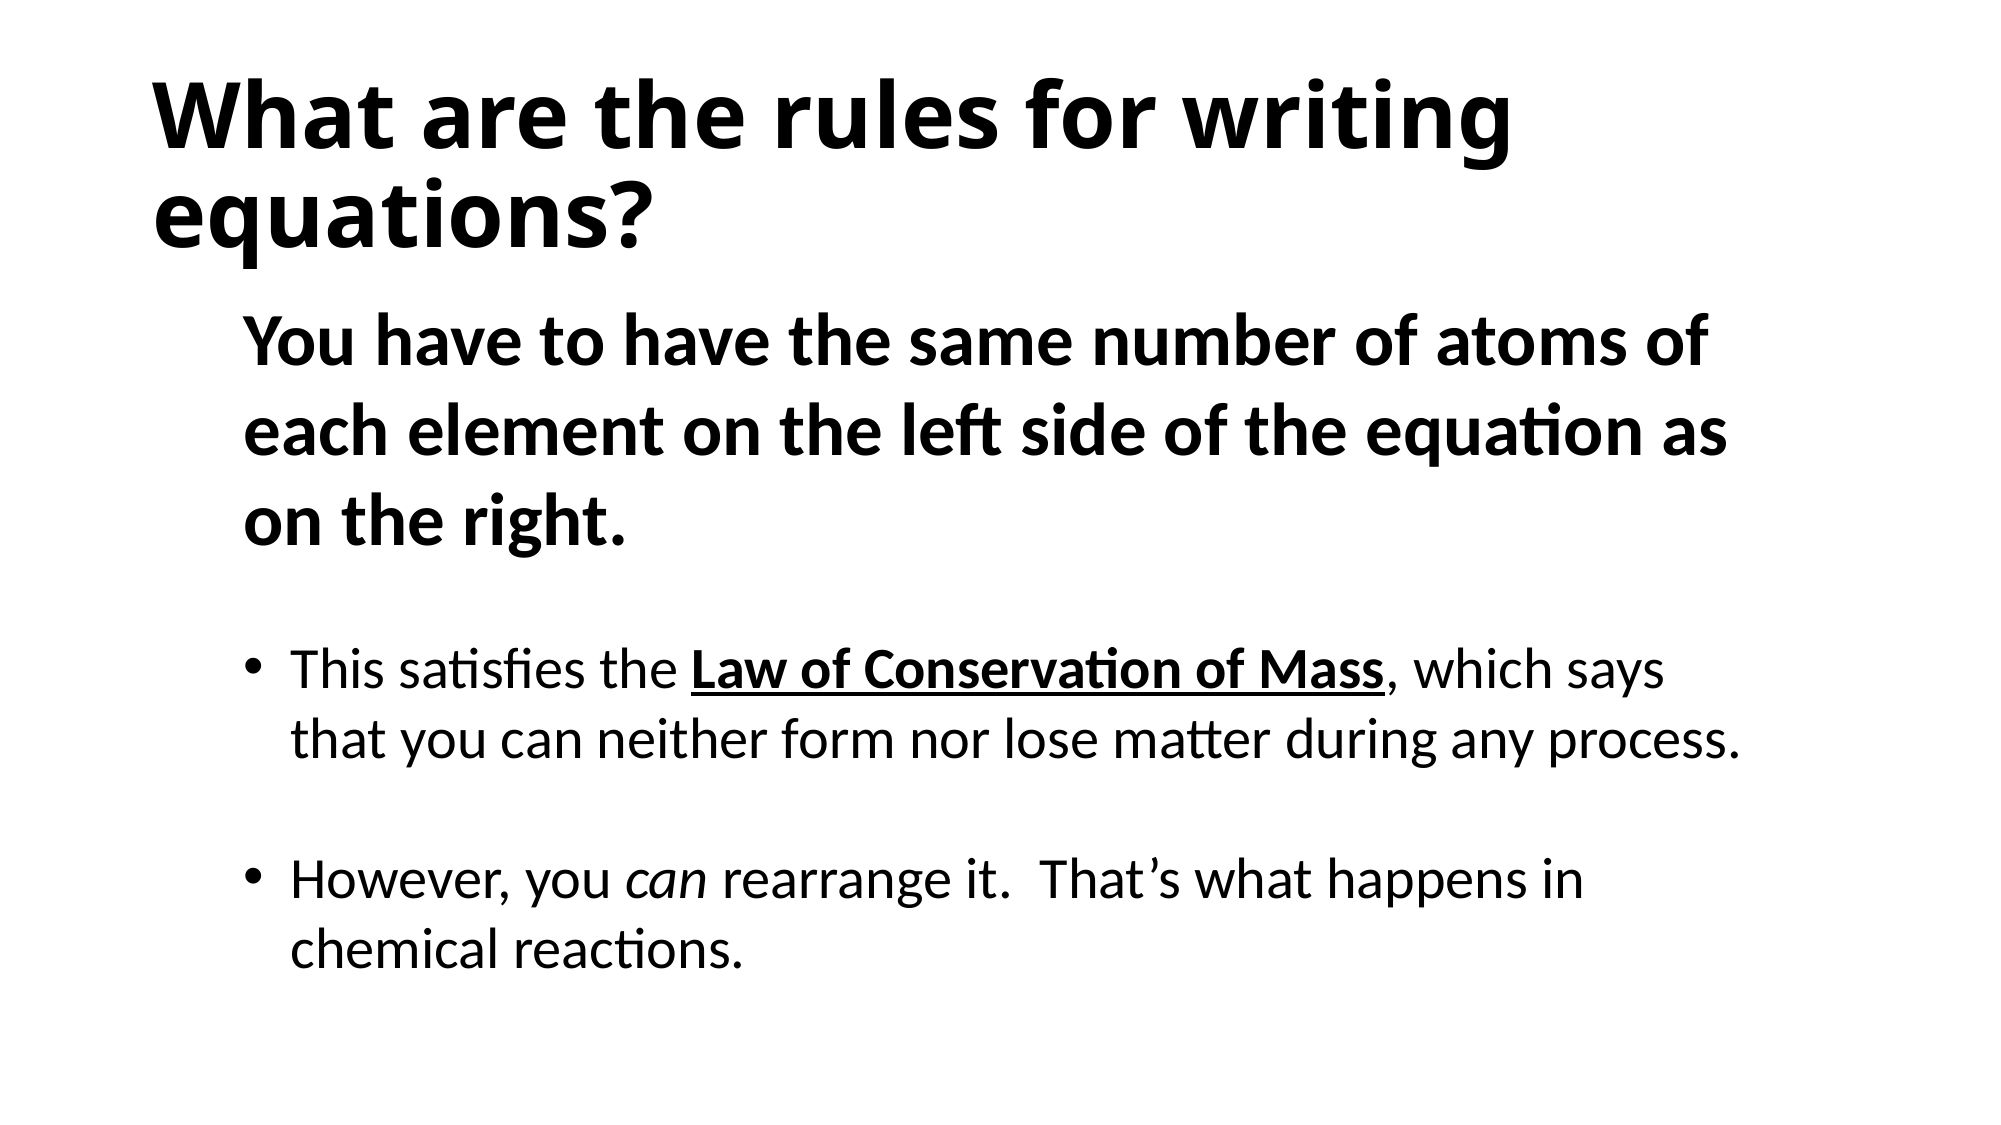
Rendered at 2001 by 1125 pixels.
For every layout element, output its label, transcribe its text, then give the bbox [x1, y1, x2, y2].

text_box You have to have the same number of atoms of each element on the left side of the equation as on the right. This satisfies the Law of Conservation of Mass, which says that you can neither form nor lose matter during any process. However, you can rearrange it. That’s what happens in chemical reactions. [228, 282, 1771, 988]
title What are the rules for writing equations? [137, 59, 1863, 278]
